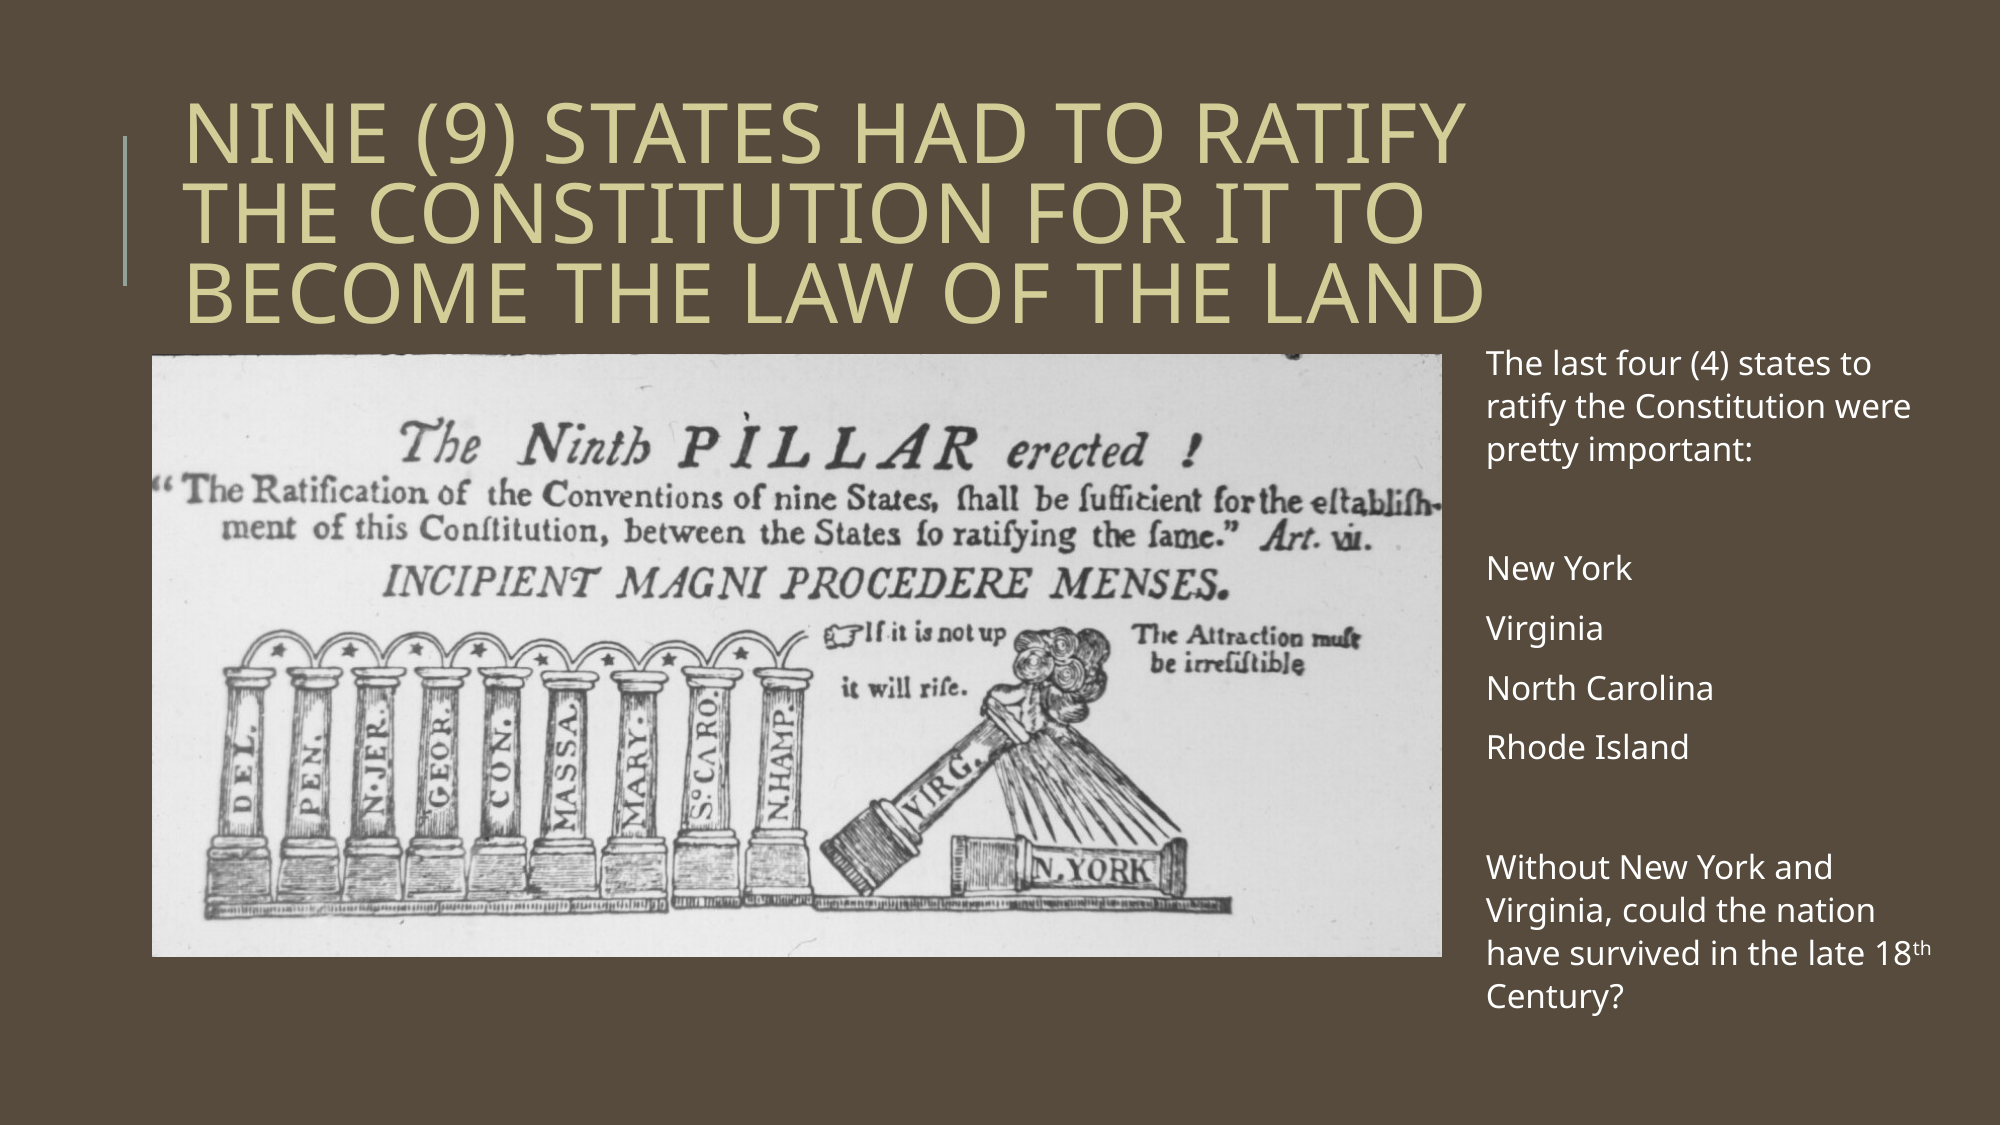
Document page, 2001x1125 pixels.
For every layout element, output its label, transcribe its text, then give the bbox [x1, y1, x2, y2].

list The last four (4) states to ratify the Constitution were pretty important: New York Virginia North Carolina Rhode Island Without New York and Virginia, could the nation have survived in the late 18th Century? [1470, 331, 1955, 1092]
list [151, 354, 1443, 957]
title Nine (9) States had to ratify the Constitution for it to become the law of the land [168, 77, 1646, 363]
